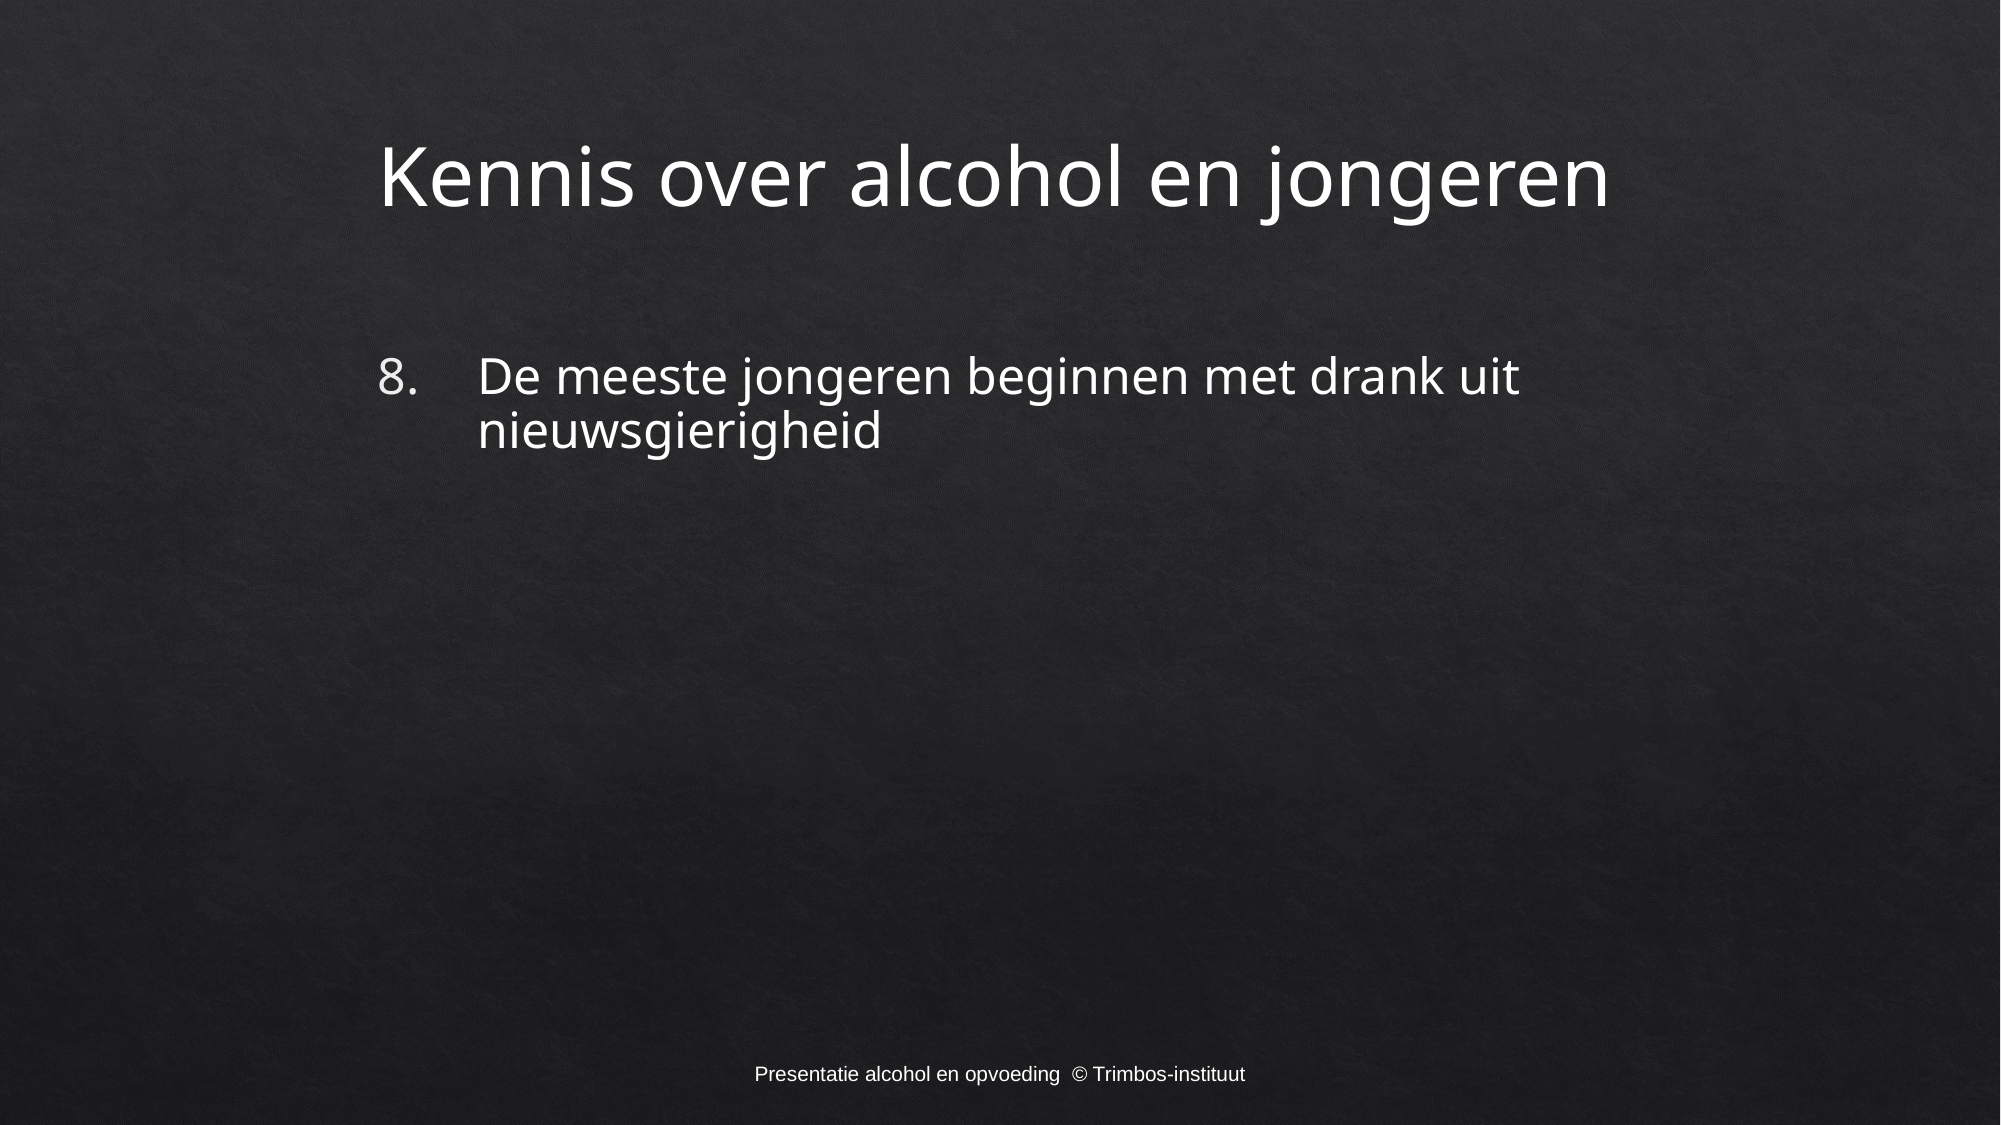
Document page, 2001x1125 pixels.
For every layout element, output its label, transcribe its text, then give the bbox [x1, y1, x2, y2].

footer Presentatie alcohol en opvoeding © Trimbos-instituut [662, 1042, 1338, 1103]
title Kennis over alcohol en jongeren [362, 99, 1637, 260]
picture [0, 0, 2001, 1125]
list De meeste jongeren beginnen met drank uit nieuwsgierigheid [362, 284, 1637, 950]
